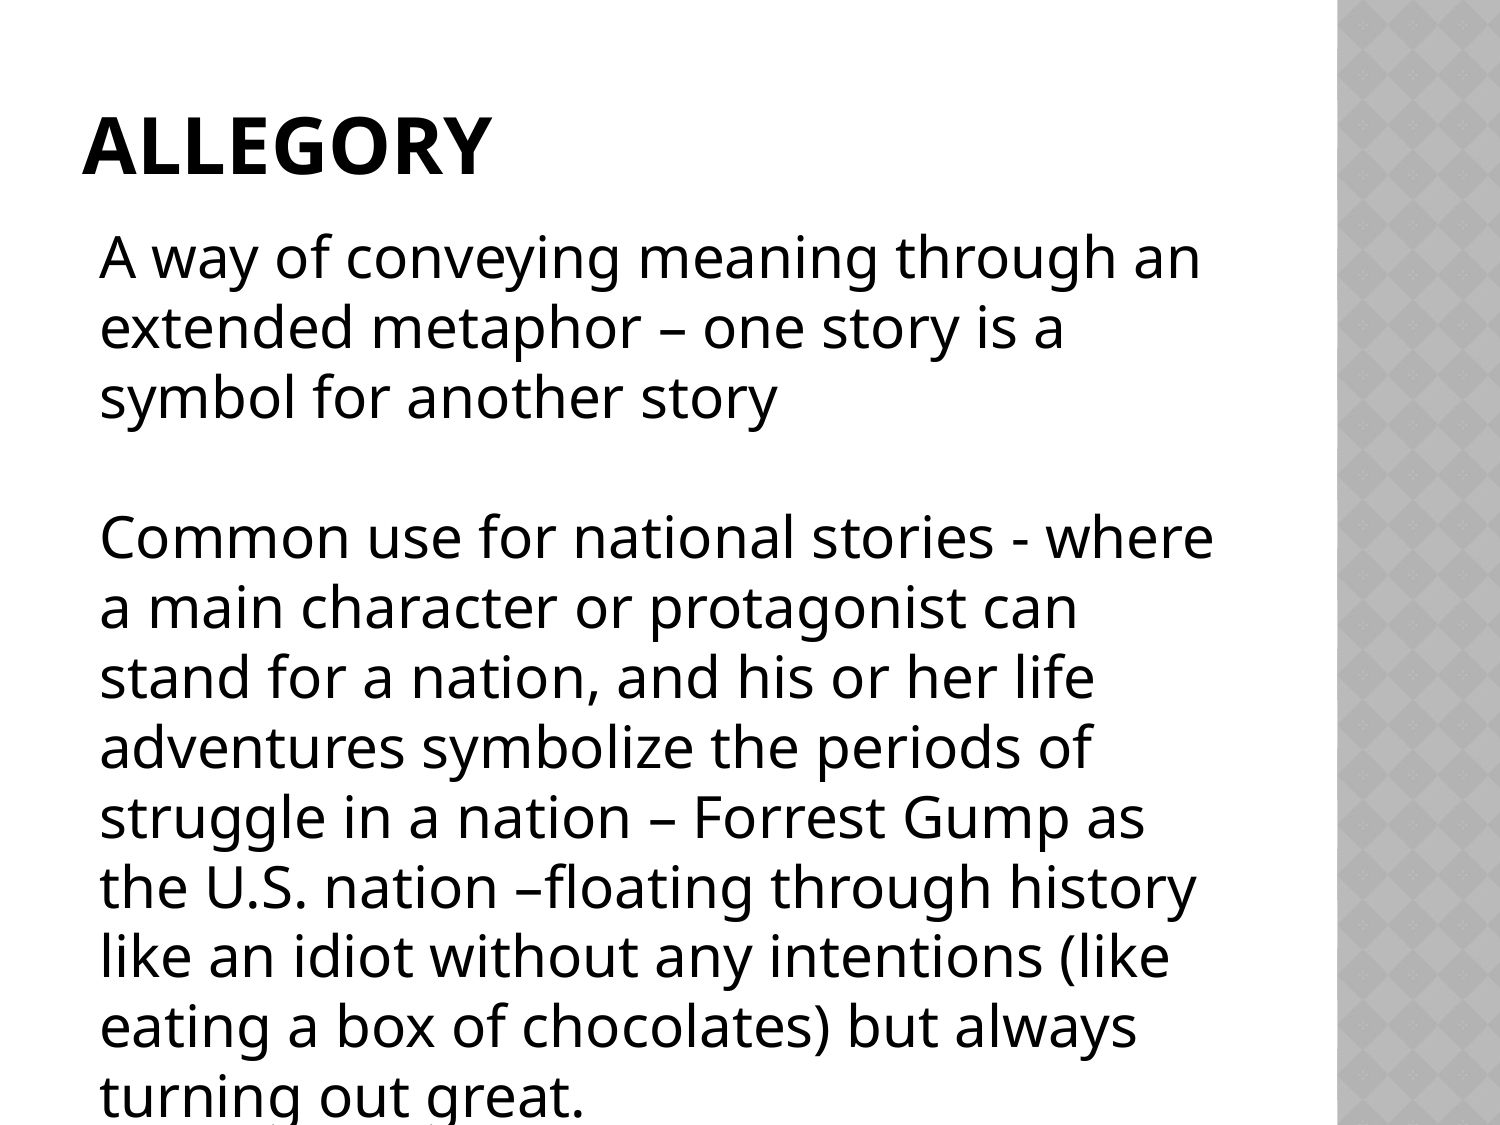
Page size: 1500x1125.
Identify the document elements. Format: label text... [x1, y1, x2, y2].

text_box A way of conveying meaning through an extended metaphor – one story is a symbol for another story Common use for national stories - where a main character or protagonist can stand for a nation, and his or her life adventures symbolize the periods of struggle in a nation – Forrest Gump as the U.S. nation –floating through history like an idiot without any intentions (like eating a box of chocolates) but always turning out great. [84, 212, 1260, 1125]
title Allegory [75, 87, 1263, 190]
